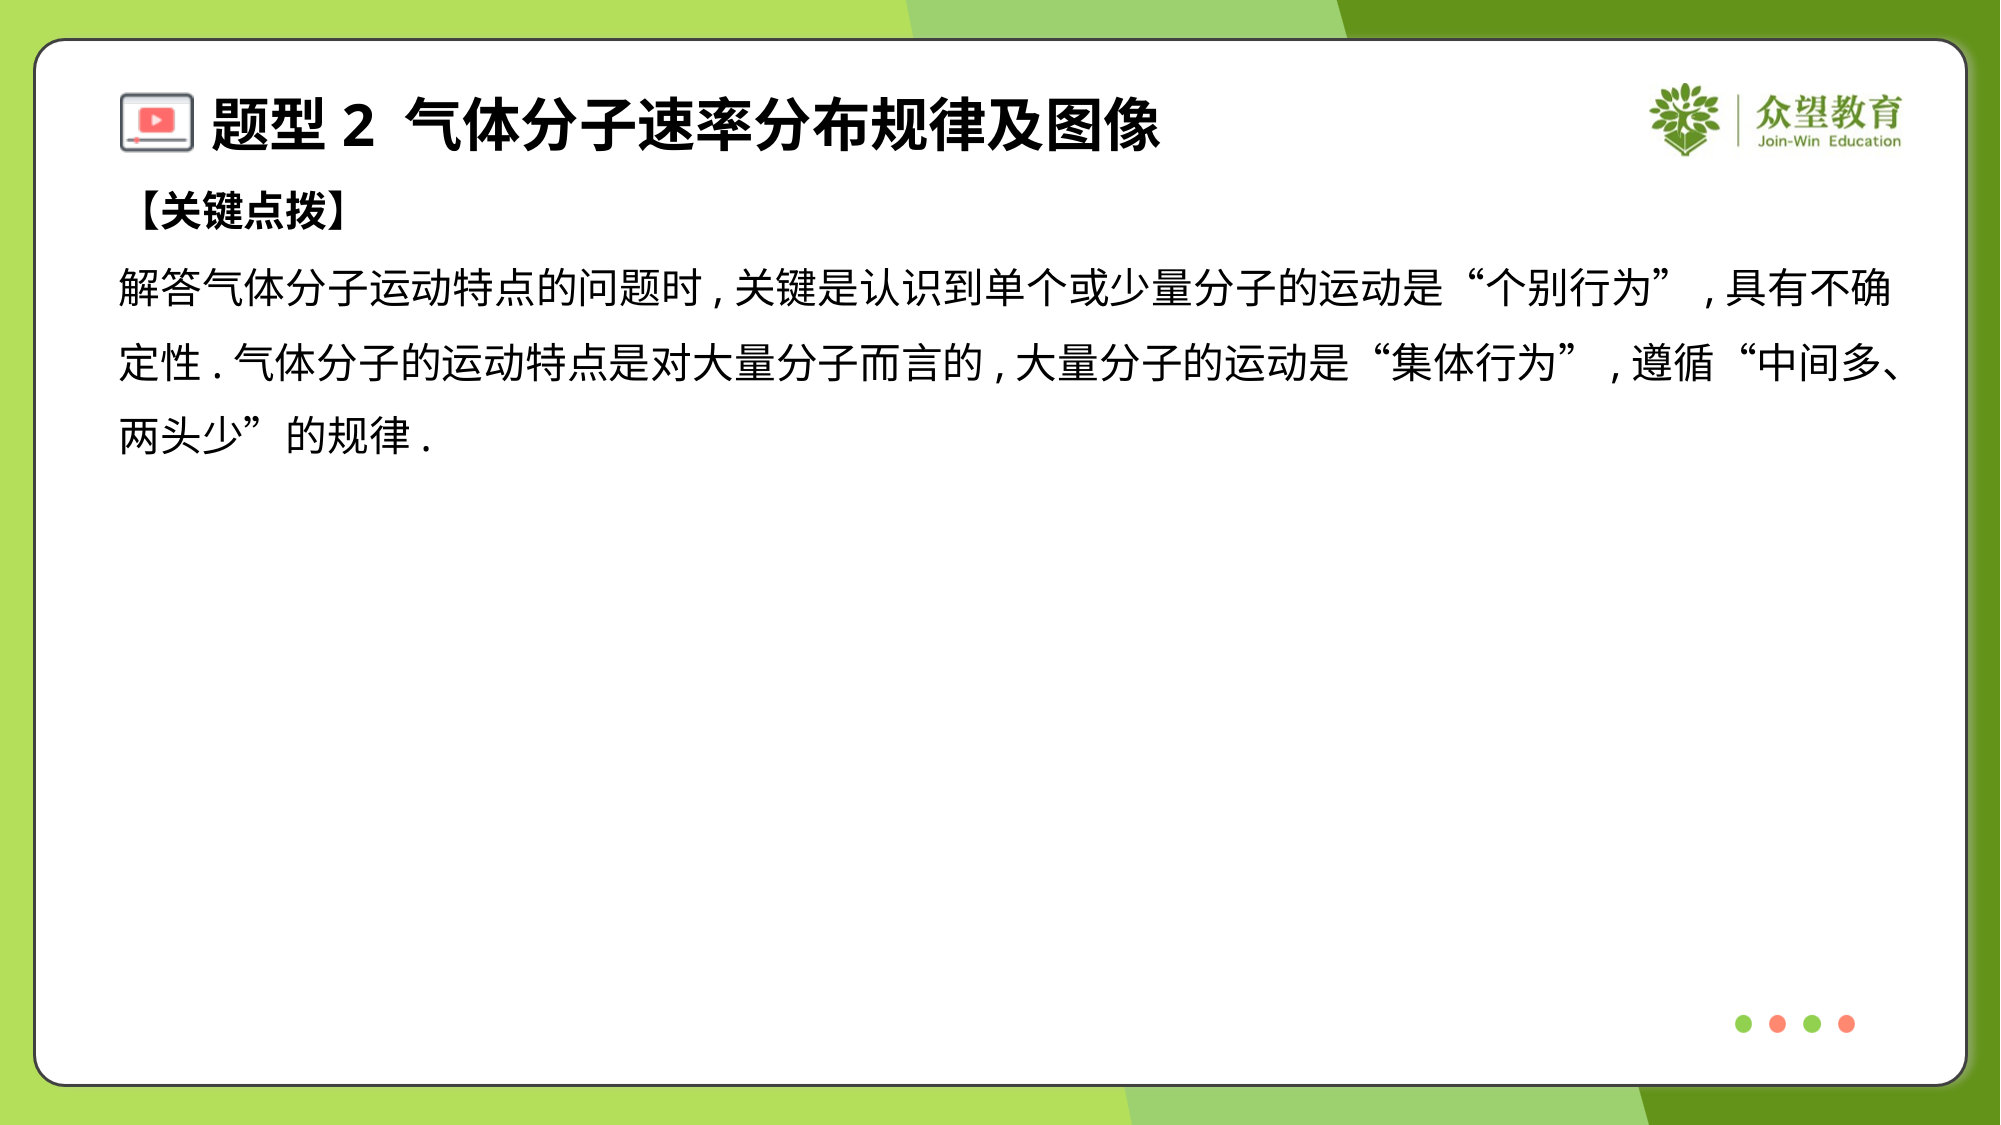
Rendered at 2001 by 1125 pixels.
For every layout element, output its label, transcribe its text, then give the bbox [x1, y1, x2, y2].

text_box 【关键点拨】 解答气体分子运动特点的问题时,关键是认识到单个或少量分子的运动是“个别行为”,具有不确 定性.气体分子的运动特点是对大量分子而言的,大量分子的运动是“集体行为”,遵循“中间多、 两头少”的规律. [118, 159, 1883, 452]
picture [0, 0, 2000, 1125]
